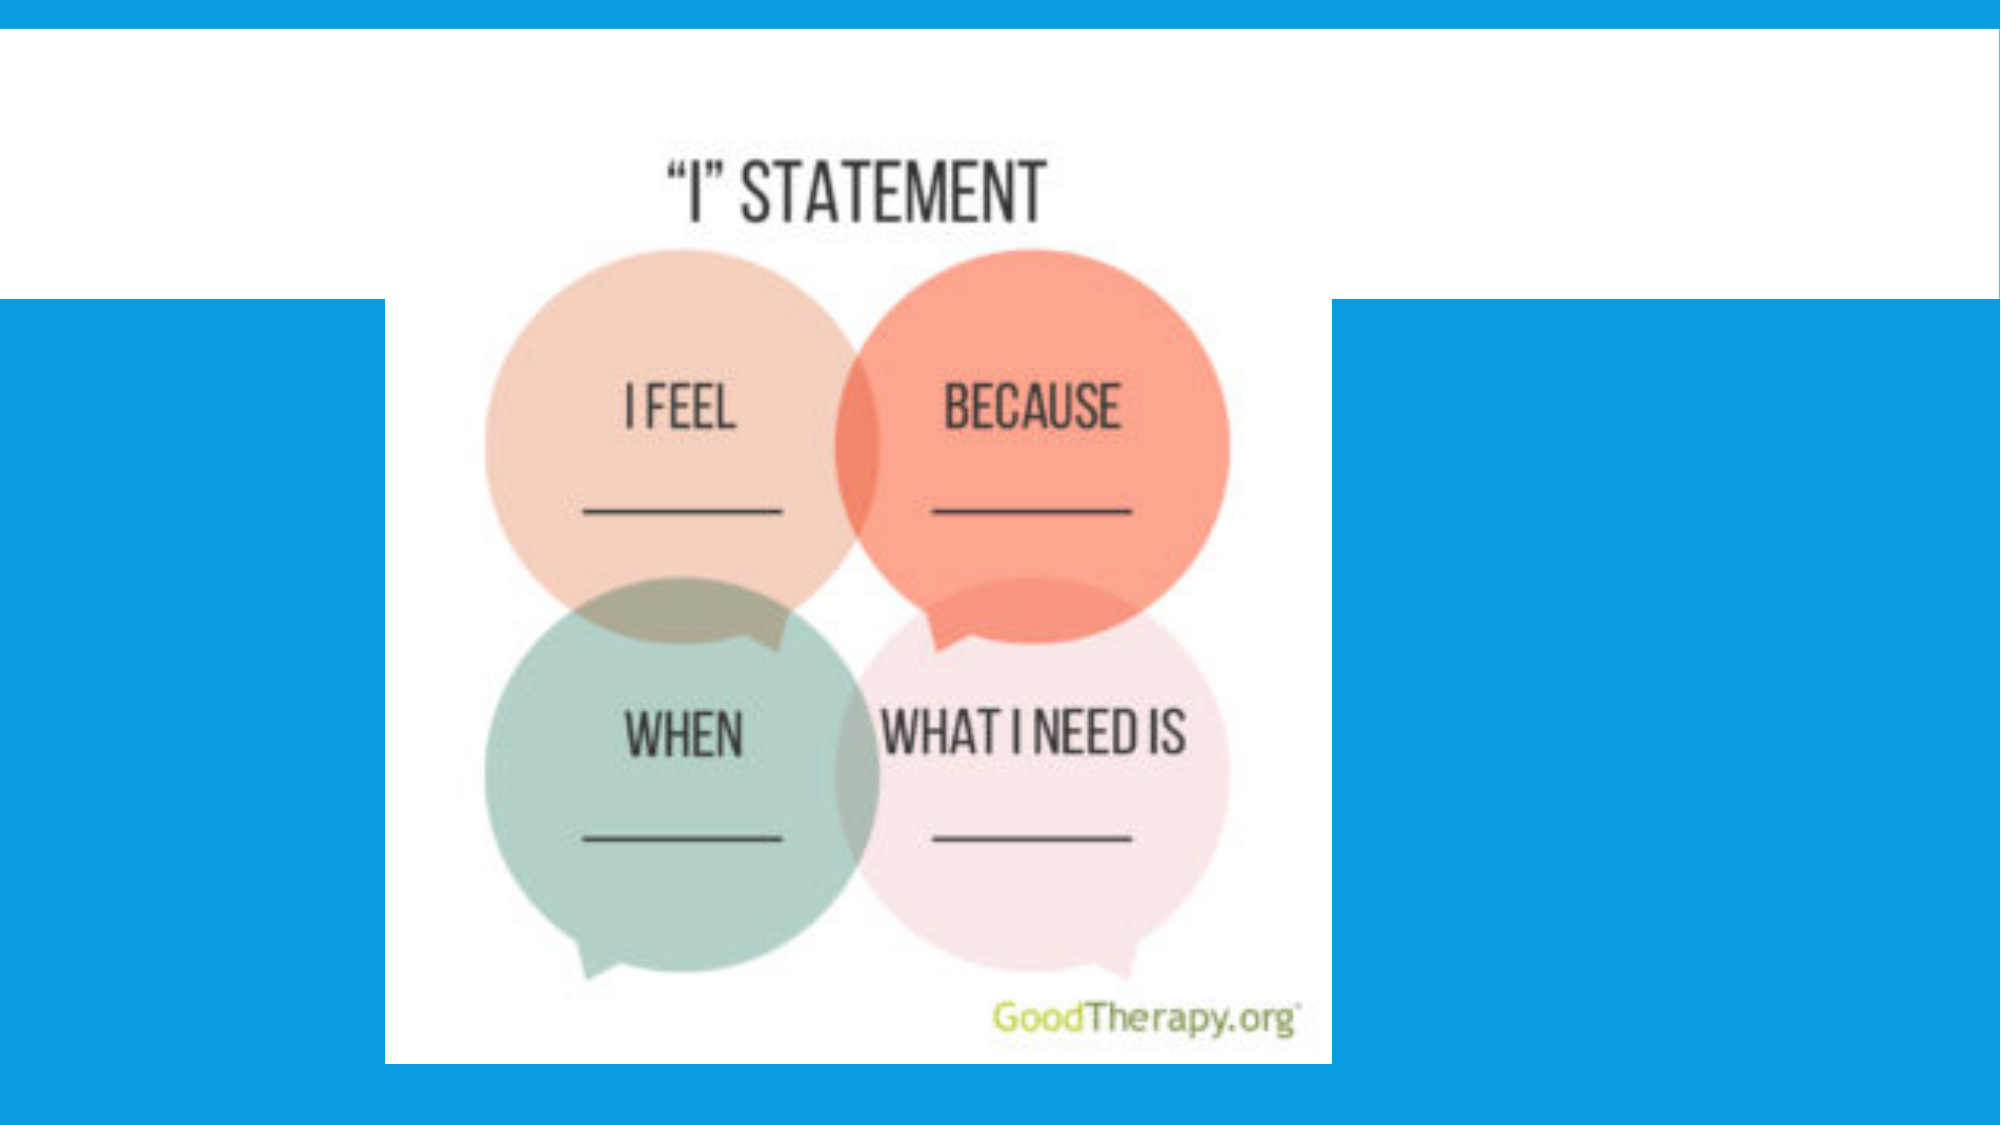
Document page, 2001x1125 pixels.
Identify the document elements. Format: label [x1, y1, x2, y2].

list [385, 116, 1332, 1064]
